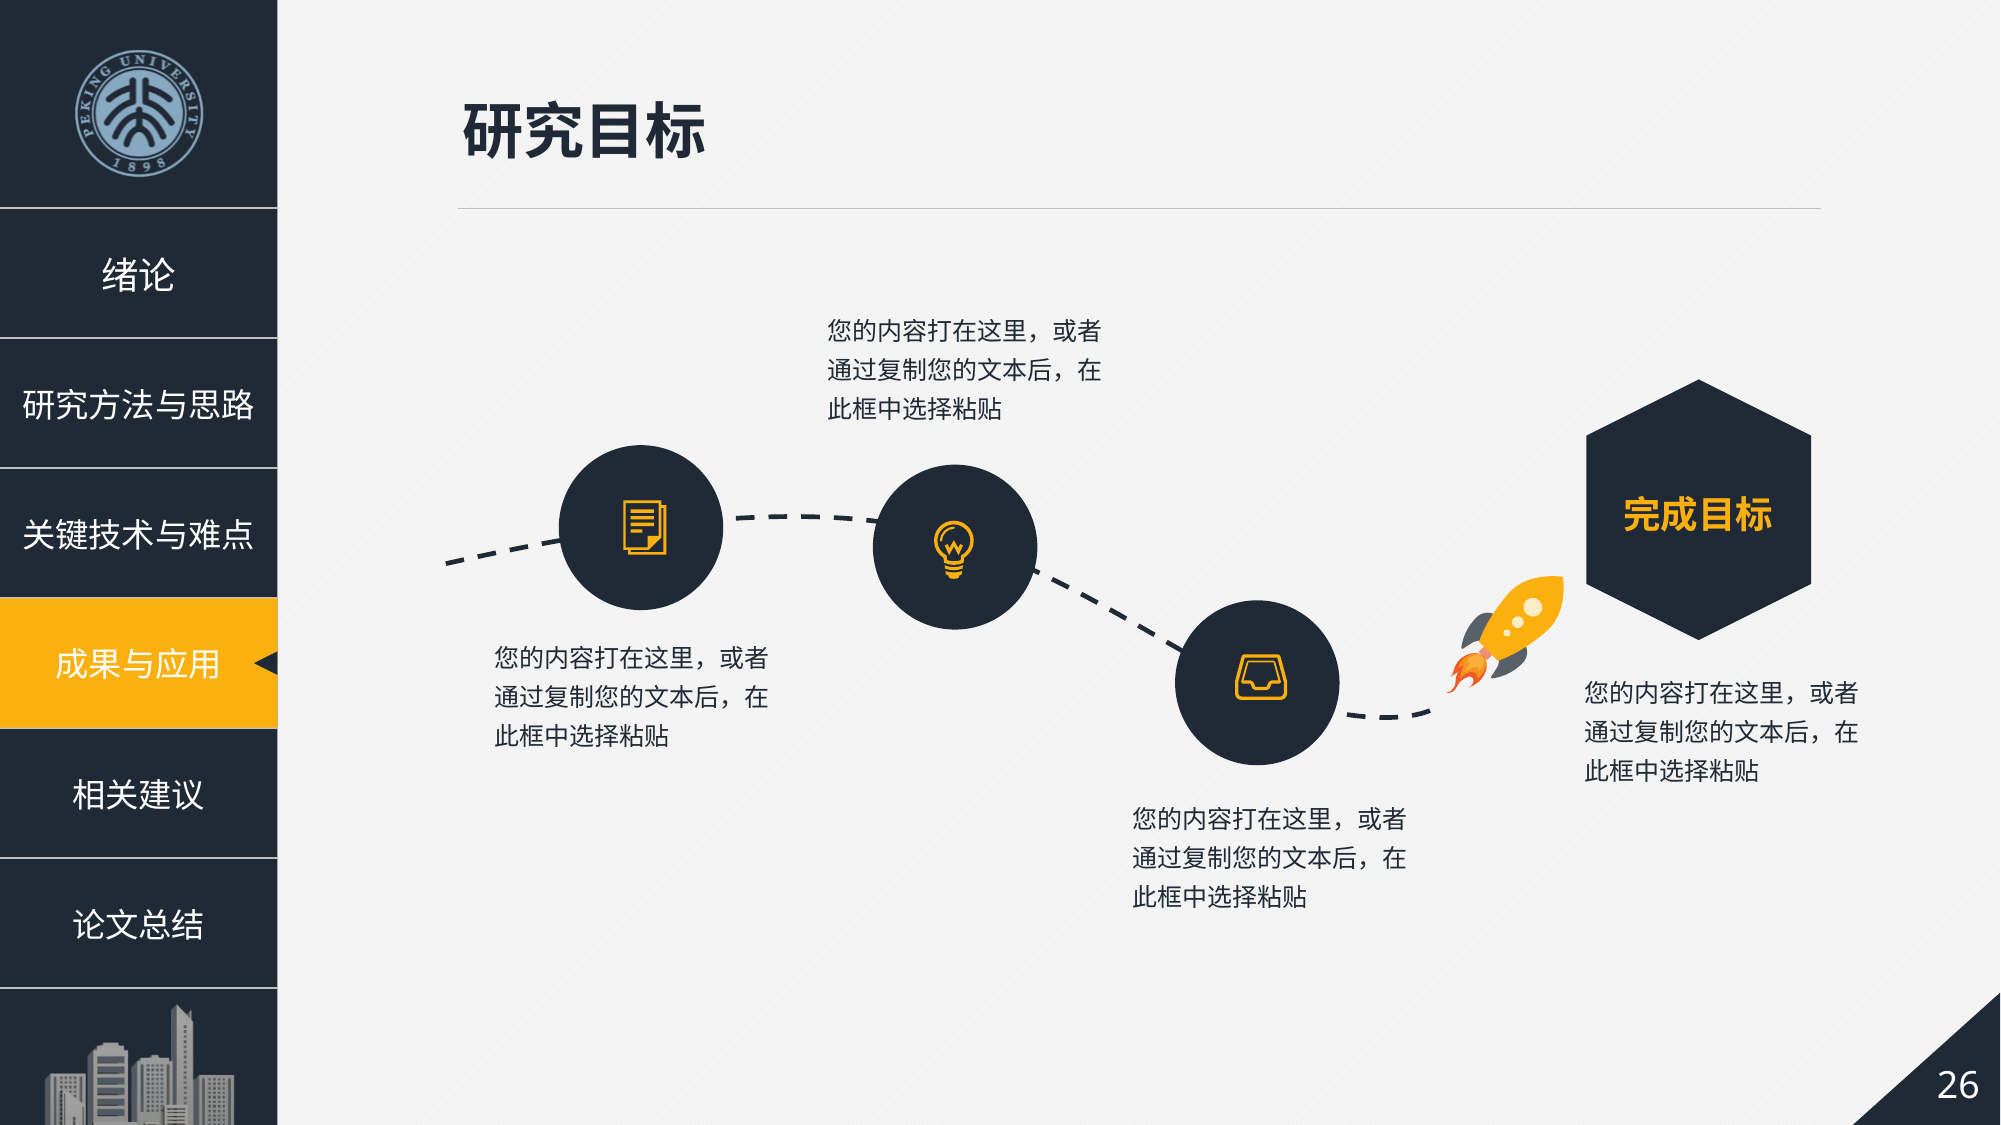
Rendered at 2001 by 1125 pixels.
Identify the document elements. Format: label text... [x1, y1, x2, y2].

text_box [724, 516, 872, 626]
text_box [902, 571, 1175, 670]
text_box 完成目标 [1611, 476, 1791, 542]
text_box 您的内容打在这里，或者通过复制您的文本后，在此框中选择粘贴 [1573, 662, 1888, 791]
text_box 您的内容打在这里，或者通过复制您的文本后，在此框中选择粘贴 [1121, 789, 1436, 918]
text_box 您的内容打在这里，或者通过复制您的文本后，在此框中选择粘贴 [816, 300, 1131, 429]
text_box 研究目标 [447, 84, 722, 173]
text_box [1234, 654, 1288, 700]
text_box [1438, 585, 1579, 690]
text_box [445, 540, 558, 580]
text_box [558, 445, 724, 611]
text_box [1585, 378, 1813, 642]
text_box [1175, 600, 1340, 766]
text_box [1340, 693, 1437, 719]
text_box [872, 464, 1038, 630]
text_box 您的内容打在这里，或者通过复制您的文本后，在此框中选择粘贴 [483, 628, 798, 756]
picture [16, 1004, 260, 1125]
